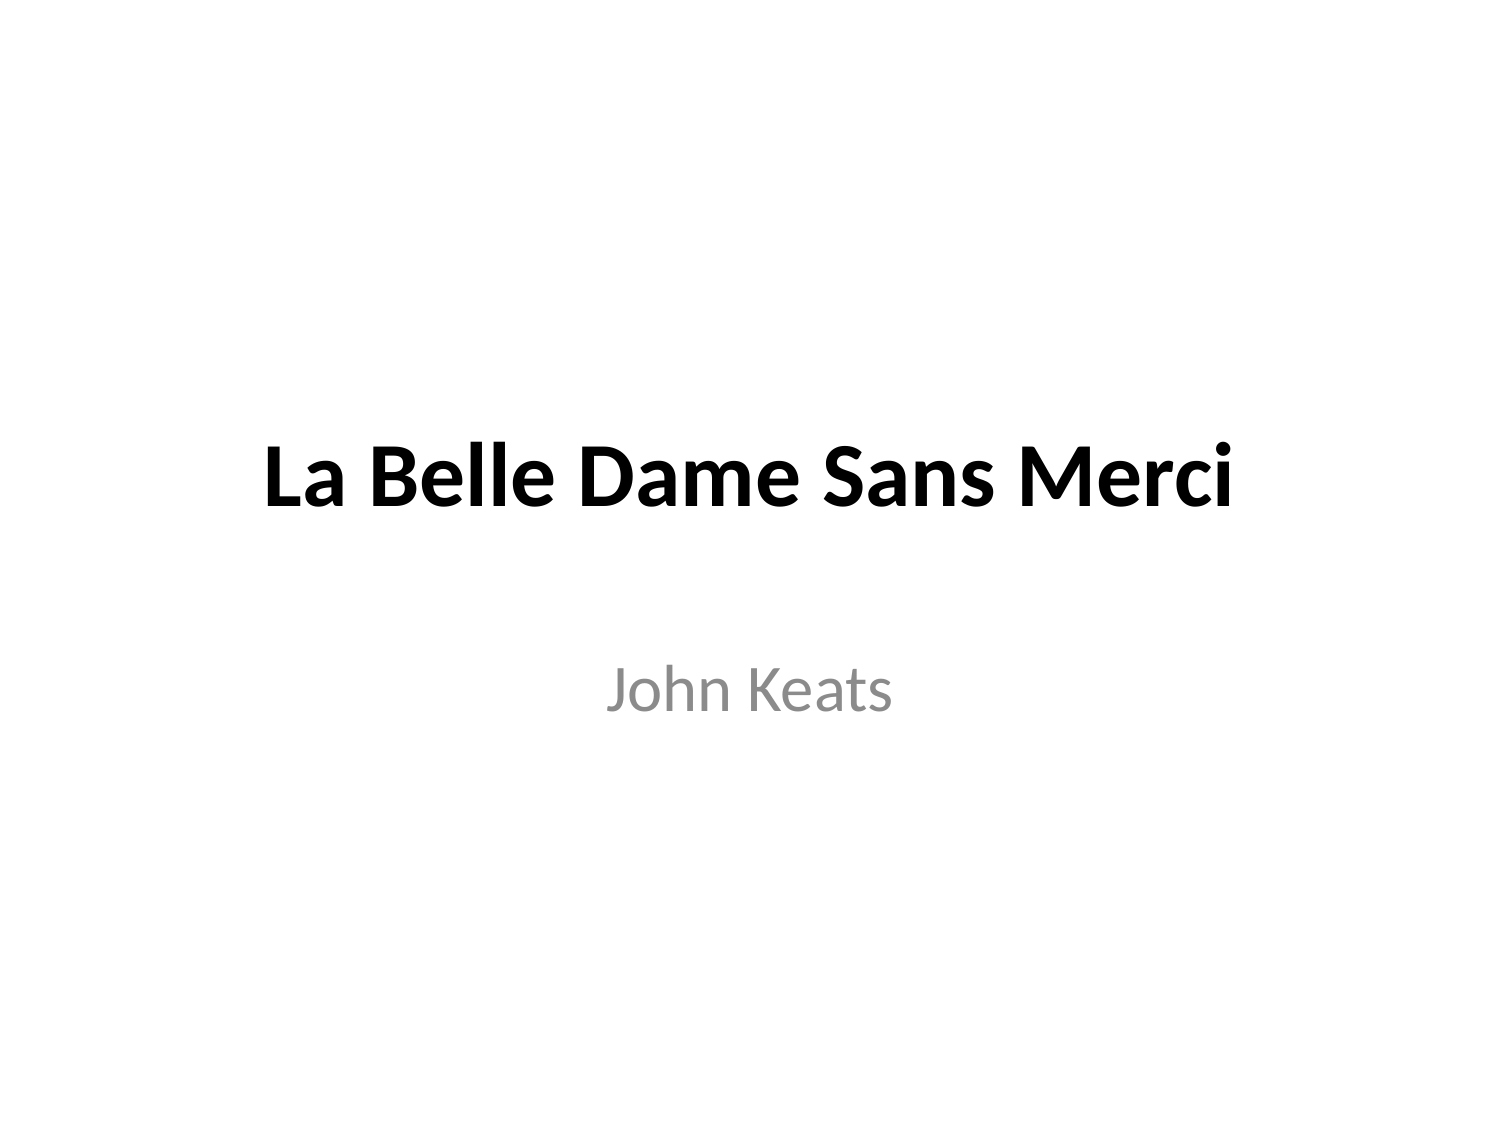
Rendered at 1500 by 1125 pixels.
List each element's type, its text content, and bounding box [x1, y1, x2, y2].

subtitle John Keats [225, 637, 1275, 925]
title La Belle Dame Sans Merci [112, 349, 1388, 591]
